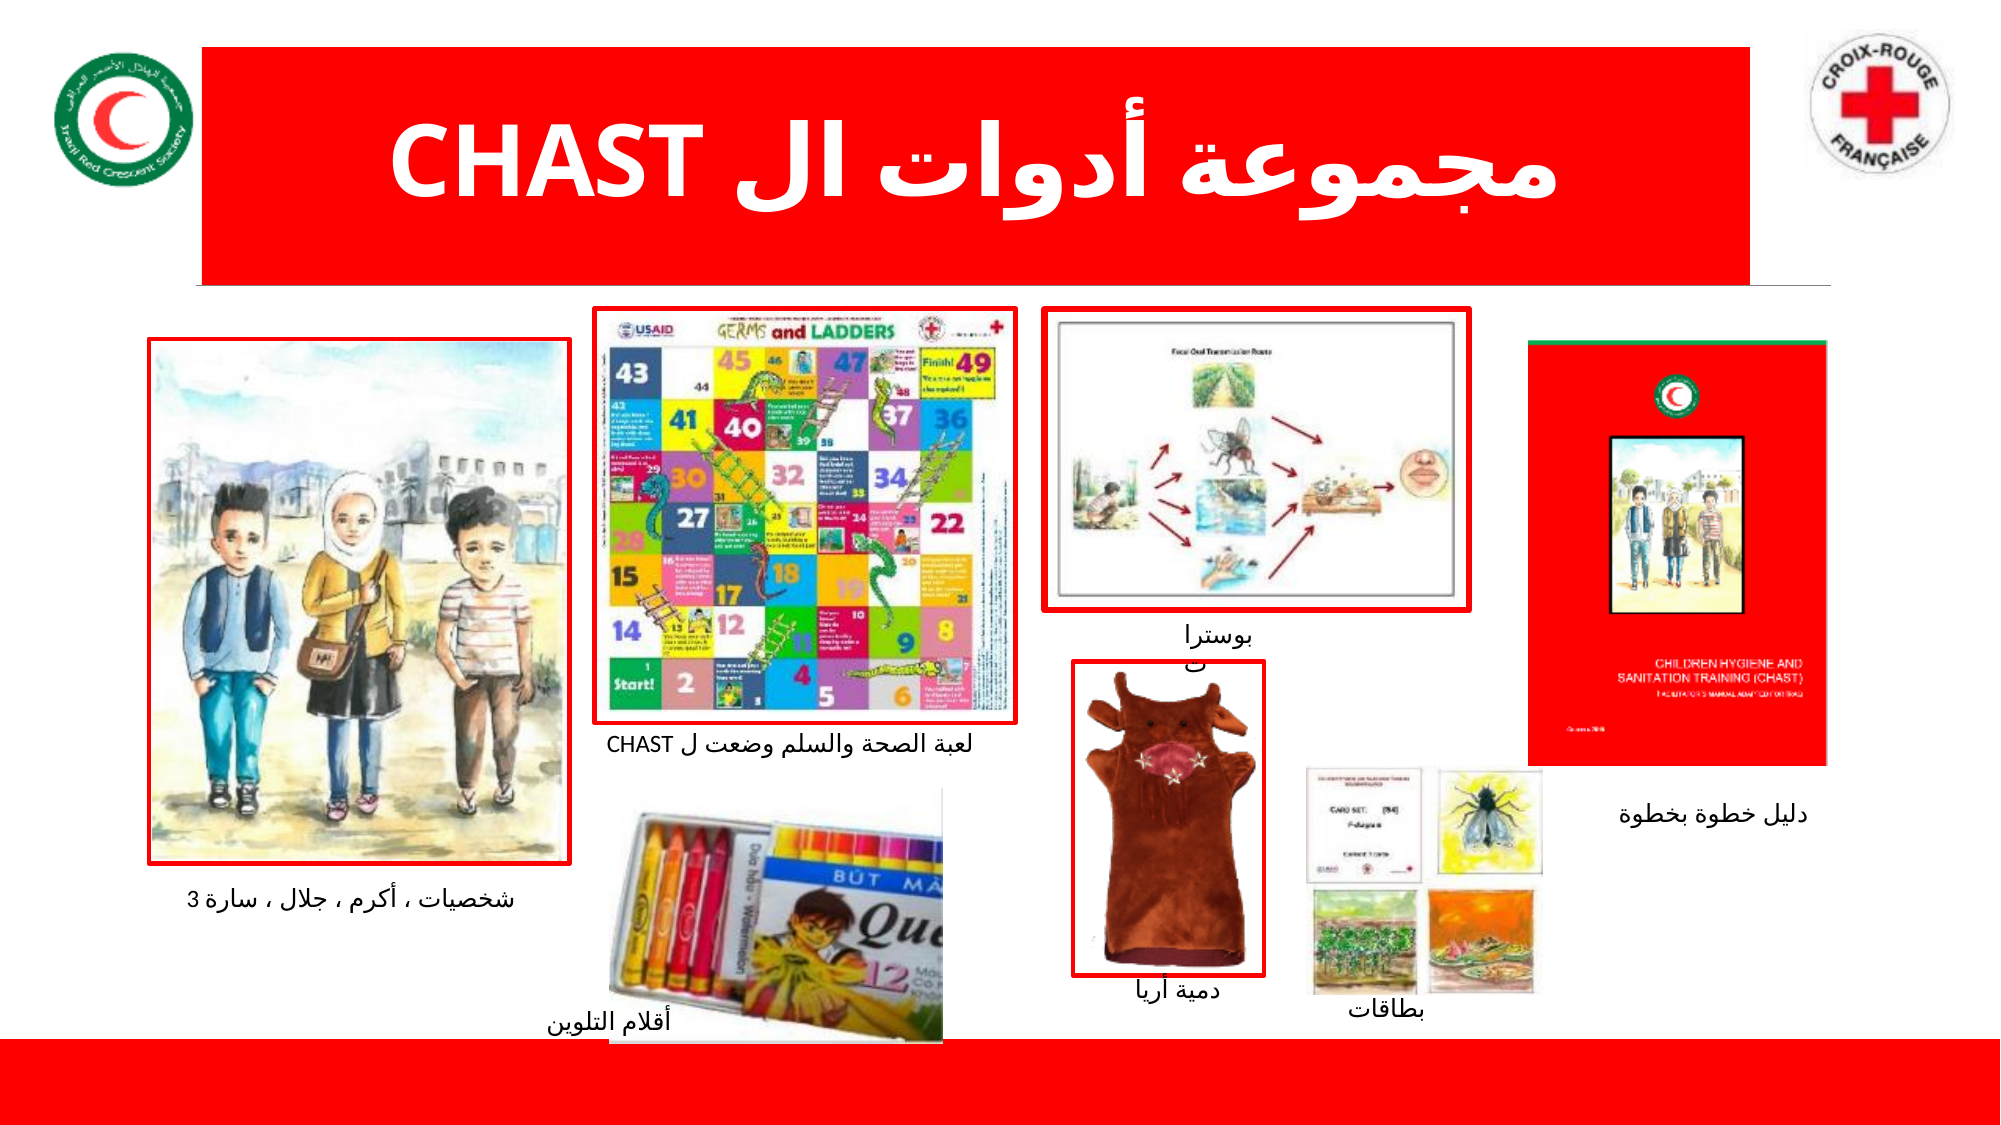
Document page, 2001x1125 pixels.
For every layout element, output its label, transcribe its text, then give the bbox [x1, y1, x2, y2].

title مجموعة أدوات ال CHAST [201, 47, 1750, 285]
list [596, 310, 1014, 722]
picture [608, 787, 944, 1045]
picture [1803, 28, 1956, 181]
picture [150, 340, 568, 862]
picture [1305, 339, 1829, 996]
text_box بطاقات [1341, 1005, 1507, 1031]
picture [1074, 663, 1263, 974]
text_box لعبة الصحة والسلم وضعت ل CHAST [577, 719, 990, 765]
text_box دليل خطوة بخطوة [1567, 790, 1824, 836]
picture [49, 46, 198, 195]
text_box بوسترات [1169, 617, 1275, 686]
text_box أقلام التلوين [531, 998, 605, 1044]
text_box دمية أريا [1047, 969, 1227, 1021]
text_box 3 شخصيات ، أكرم ، جلال ، سارة [151, 875, 552, 920]
picture [1047, 311, 1467, 608]
